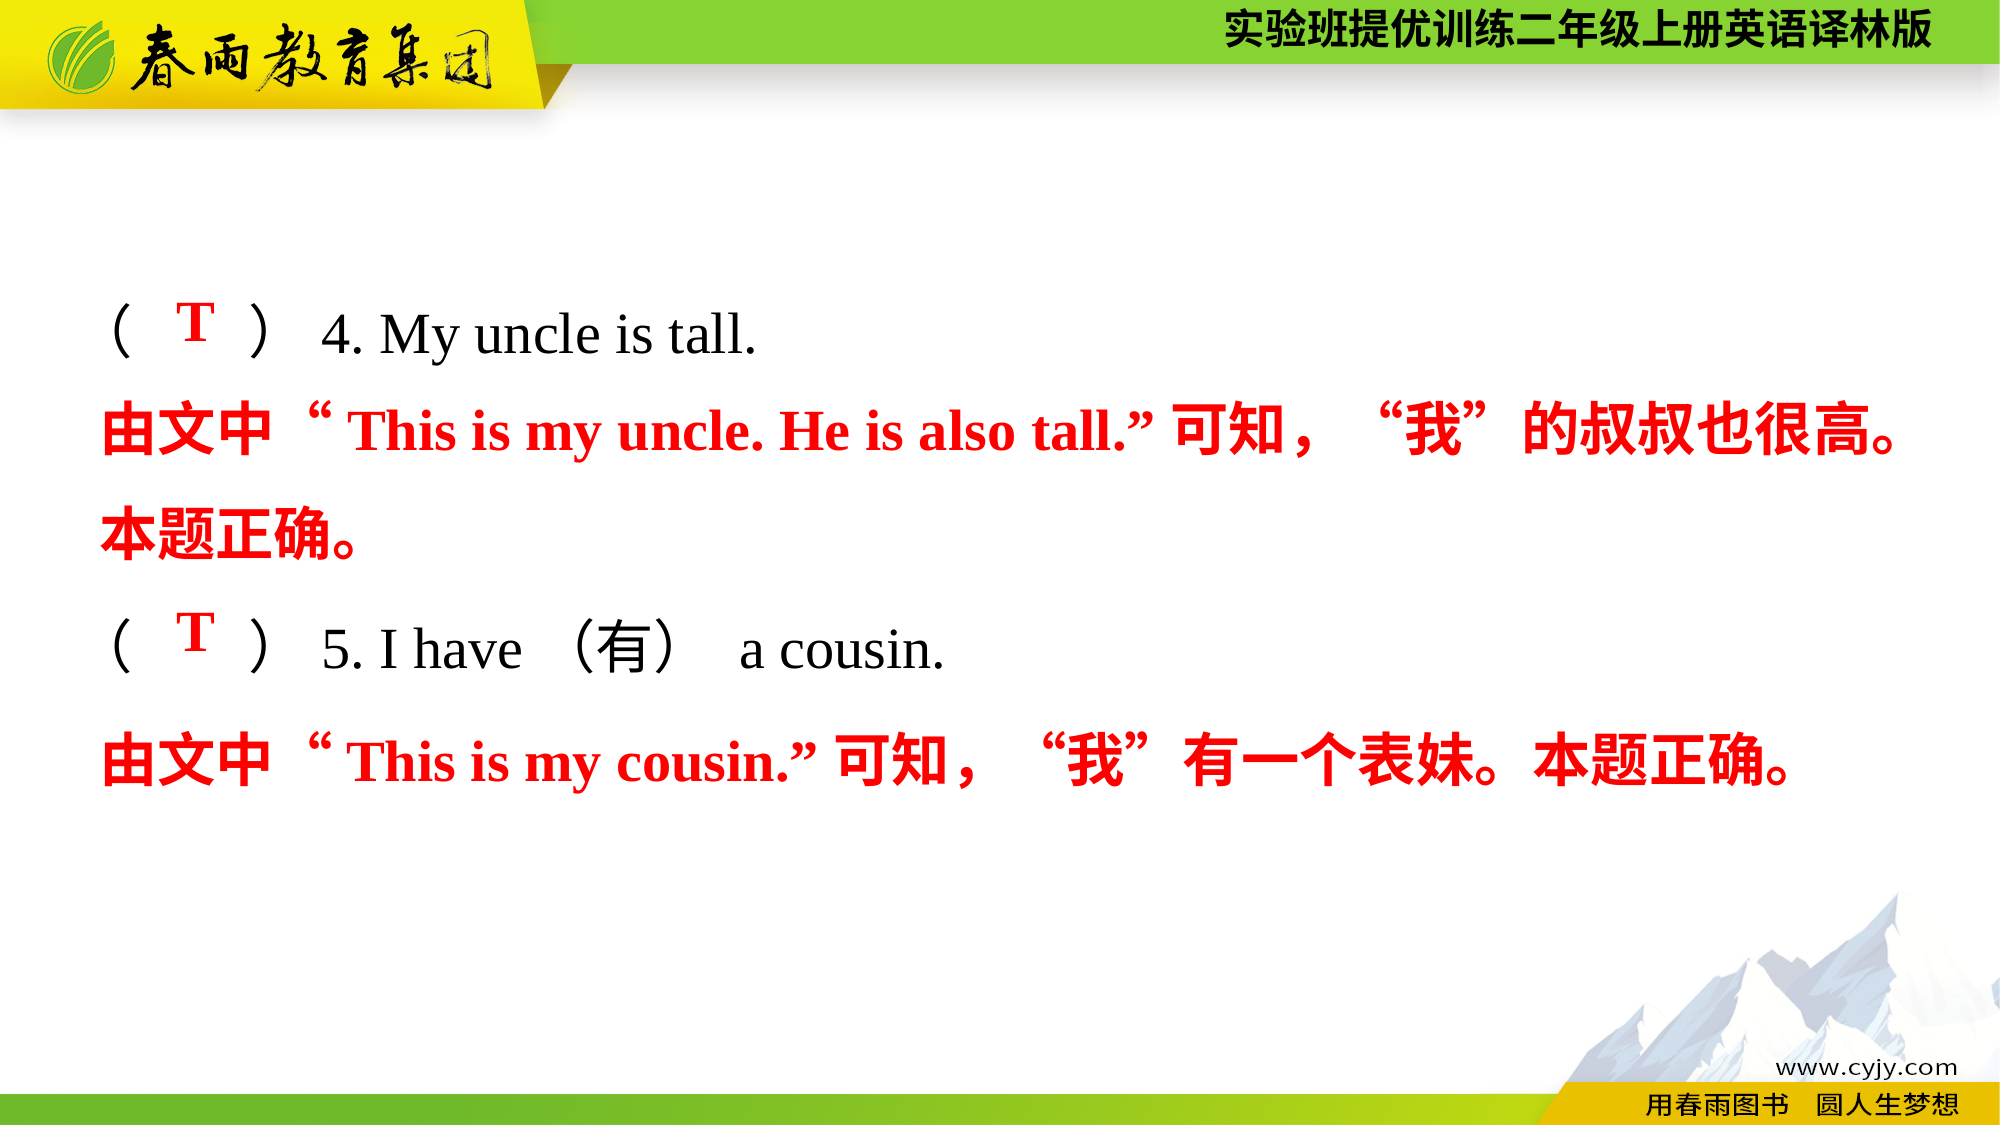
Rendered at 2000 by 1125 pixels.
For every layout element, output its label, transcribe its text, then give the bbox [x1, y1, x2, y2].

picture [0, 0, 2000, 1125]
text_box 由文中“This is my cousin.”可知，“我”有一个表妹。本题正确。 [84, 680, 1969, 801]
text_box T [161, 586, 244, 671]
list （ ）4. My uncle is tall. （ ）5. I have（有） a cousin. [59, 252, 1944, 693]
text_box T [161, 275, 244, 361]
text_box 由文中“This is my uncle. He is also tall.”可知，“我”的叔叔也很高。本题正确。 [84, 349, 1945, 575]
